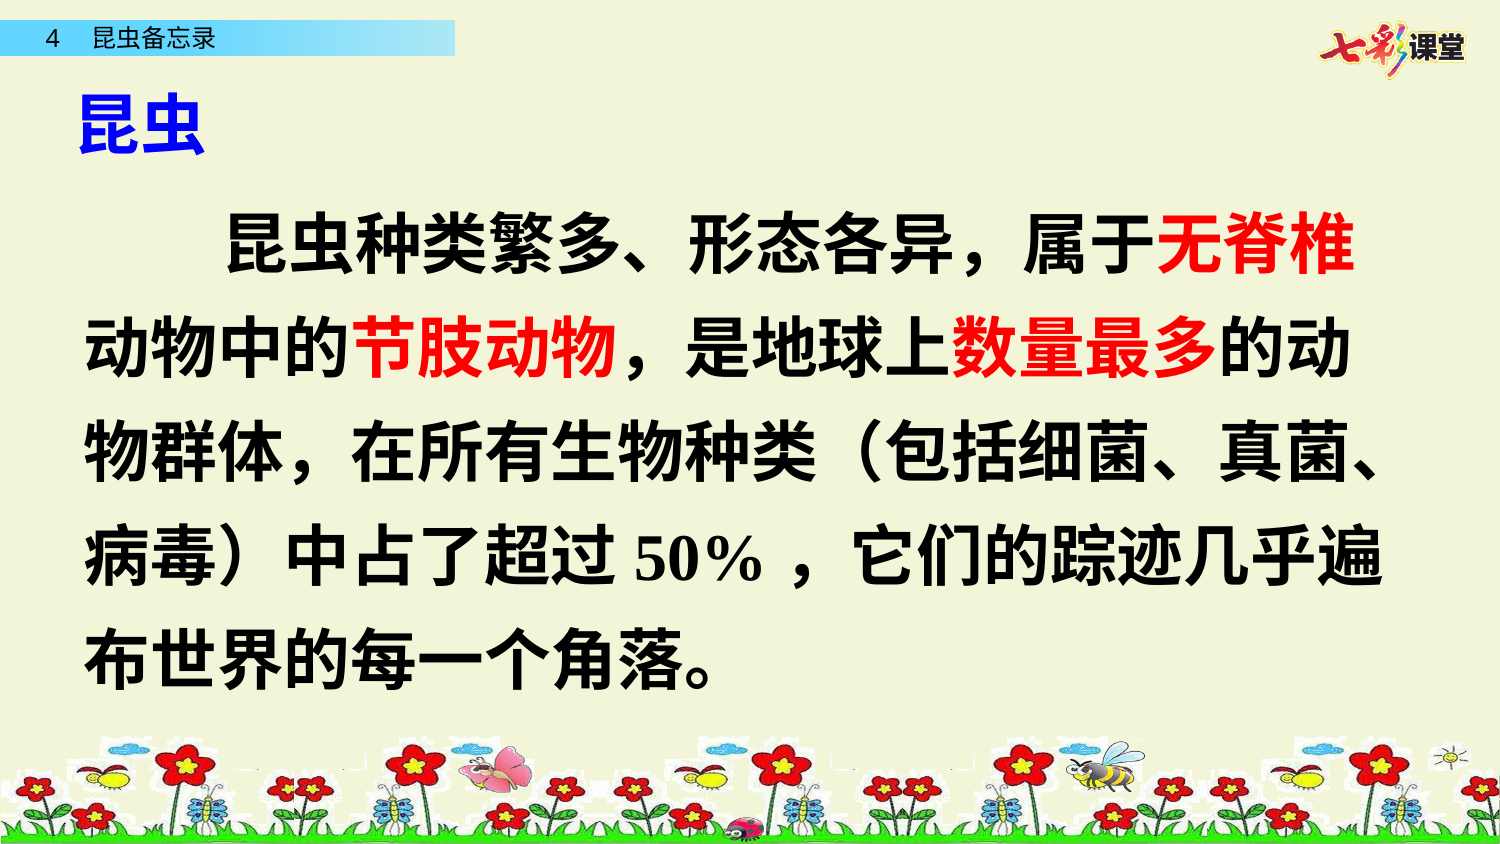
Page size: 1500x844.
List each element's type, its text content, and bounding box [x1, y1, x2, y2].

text_box 昆虫 [59, 75, 223, 170]
picture [0, 714, 1500, 844]
picture [1316, 20, 1468, 80]
text_box 昆虫种类繁多、形态各异，属于无脊椎动物中的节肢动物，是地球上数量最多的动物群体，在所有生物种类（包括细菌、真菌、病毒）中占了超过50%，它们的踪迹几乎遍布世界的每一个角落。 [68, 170, 1422, 705]
